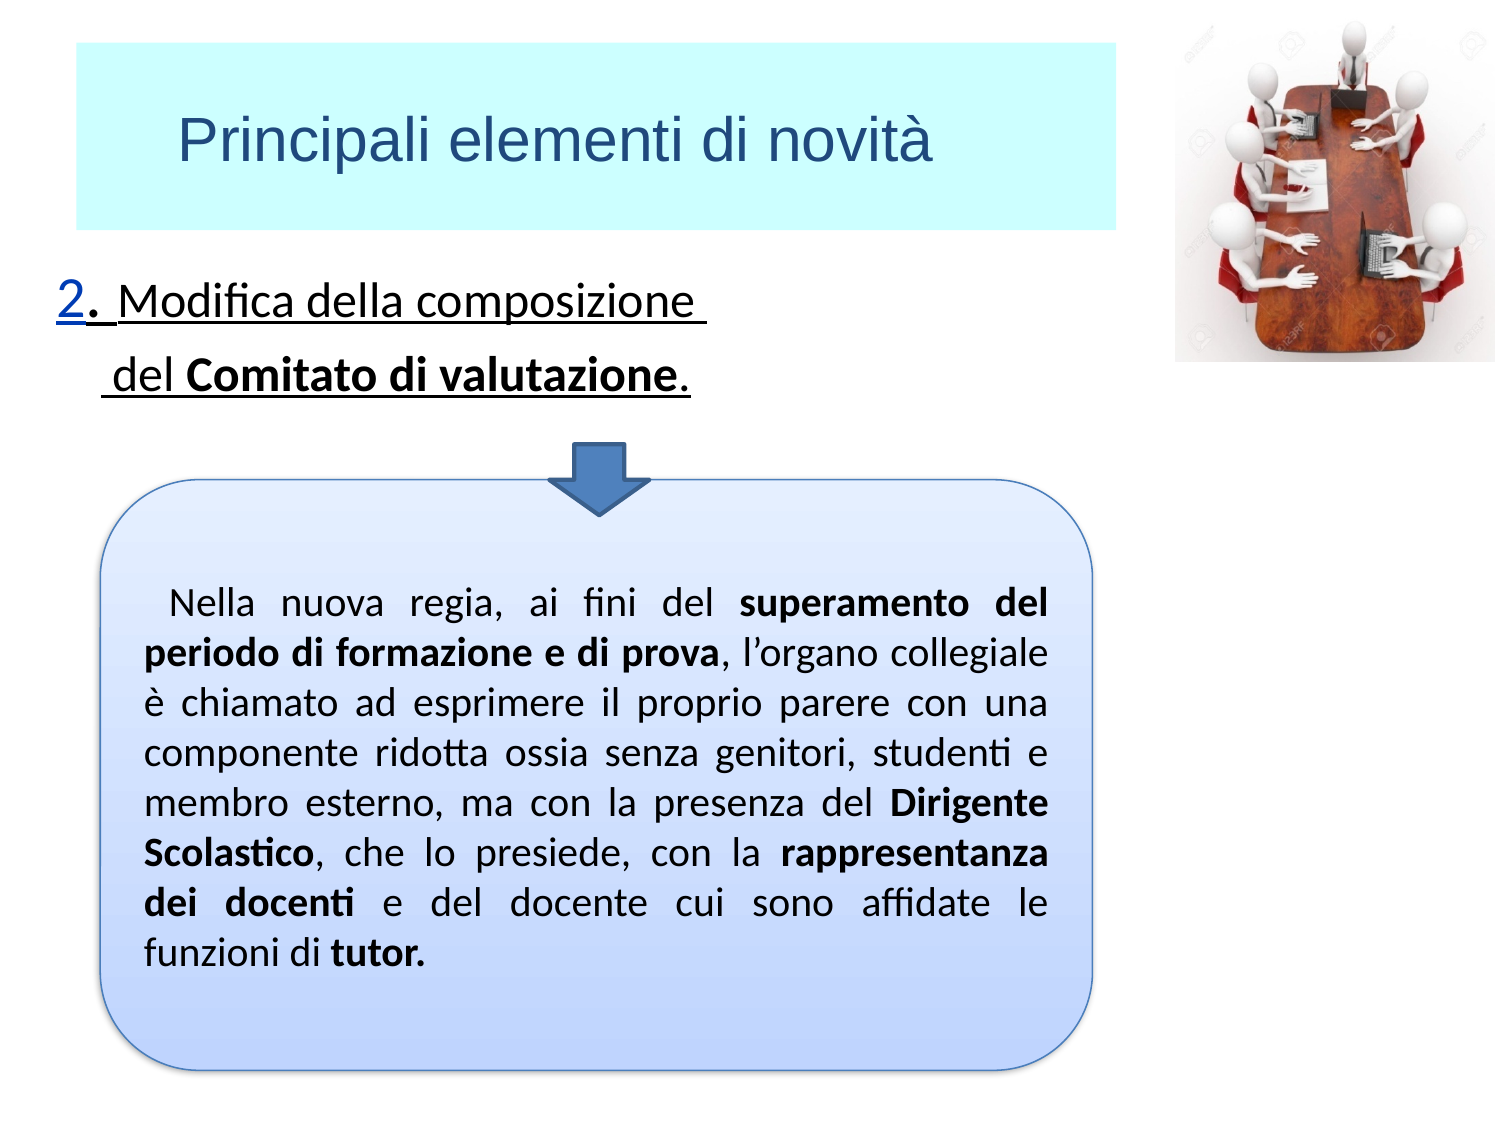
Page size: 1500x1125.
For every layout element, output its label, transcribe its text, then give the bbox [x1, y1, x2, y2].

list 2. Modifica della composizione del Comitato di valutazione. [41, 243, 1447, 1071]
text_box [547, 442, 652, 518]
picture [1174, 17, 1495, 362]
text_box Principali elementi di novità [76, 42, 1117, 231]
text_box Nella nuova regia, ai fini del superamento del periodo di formazione e di prova, l’organo collegiale è chiamato ad esprimere il proprio parere con una componente ridotta ossia senza genitori, studenti e membro esterno, ma con la presenza del Dirigente Scolastico, che lo presiede, con la rappresentanza dei docenti e del docente cui sono affidate le funzioni di tutor. [99, 478, 1094, 1072]
